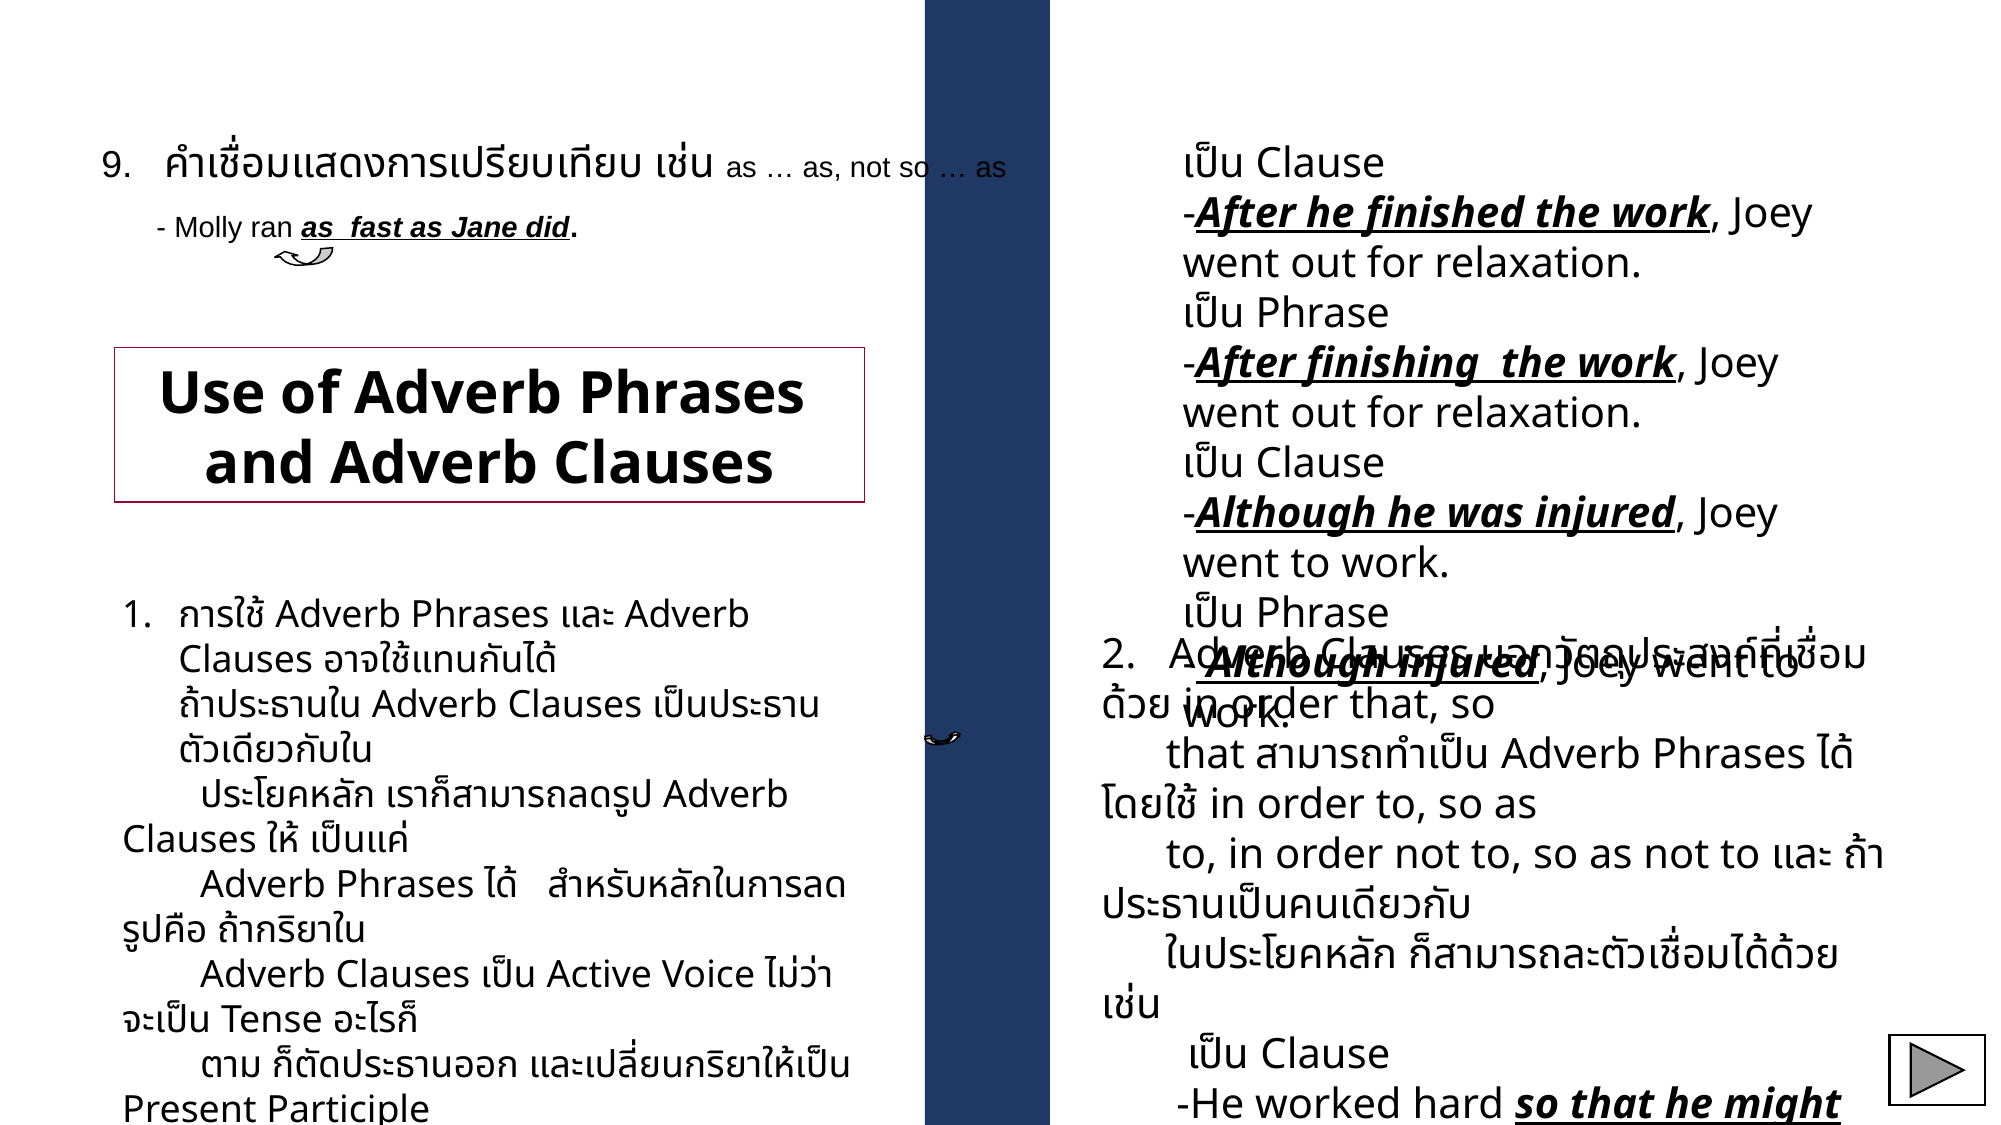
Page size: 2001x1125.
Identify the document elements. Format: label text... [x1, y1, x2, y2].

text_box 9. คำเชื่อมแสดงการเปรียบเทียบ เช่น as … as, not so … as [86, 128, 1056, 264]
text_box [1909, 1034, 1986, 1106]
text_box เป็น Clause -After he finished the work, Joey went out for relaxation. เป็น Phrase -After finishing the work, Joey went out for relaxation. เป็น Clause -Although he was injured, Joey went to work. เป็น Phrase - Although injured, Joey went to work. [1056, 127, 1875, 743]
text_box [924, 0, 1051, 128]
text_box [924, 264, 1051, 1125]
text_box [924, 734, 961, 745]
text_box - Molly ran as fast as Jane did. [0, 200, 1013, 251]
text_box Use of Adverb Phrases and Adverb Clauses [114, 347, 865, 503]
text_box 2. Adverb Clauses บอกวัตถุประสงค์ที่เชื่อมด้วย in order that, so that สามารถทำเป็น Adverb Phrases ได้โดยใช้ in order to, so as to, in order not to, so as not to และ ถ้าประธานเป็นคนเดียวกับ ในประโยคหลัก ก็สามารถละตัวเชื่อมได้ด้วยเช่น เป็น Clause -He worked hard so that he might win the prize. เป็น Phrase -He worked hard so as to win the prize. = He worked hard to win the prize. [1086, 619, 1909, 1125]
text_box การใช้ Adverb Phrases และ Adverb Clauses อาจใช้แทนกันได้ ถ้าประธานใน Adverb Clauses เป็นประธานตัวเดียวกับใน ประโยคหลัก เราก็สามารถลดรูป Adverb Clauses ให้ เป็นแค่ Adverb Phrases ได้ สำหรับหลักในการลดรูปคือ ถ้ากริยาใน Adverb Clauses เป็น Active Voice ไม่ว่าจะเป็น Tense อะไรก็ ตาม ก็ตัดประธานออก และเปลี่ยนกริยาให้เป็น Present Participle (V-ing) แต่ถ้ากริยาเป็น Passive Voice ก็ตัดประธานออก และ เปลี่ยนกริยาให้เป็น Past Participle (V-ed) เช่น [107, 582, 873, 1125]
